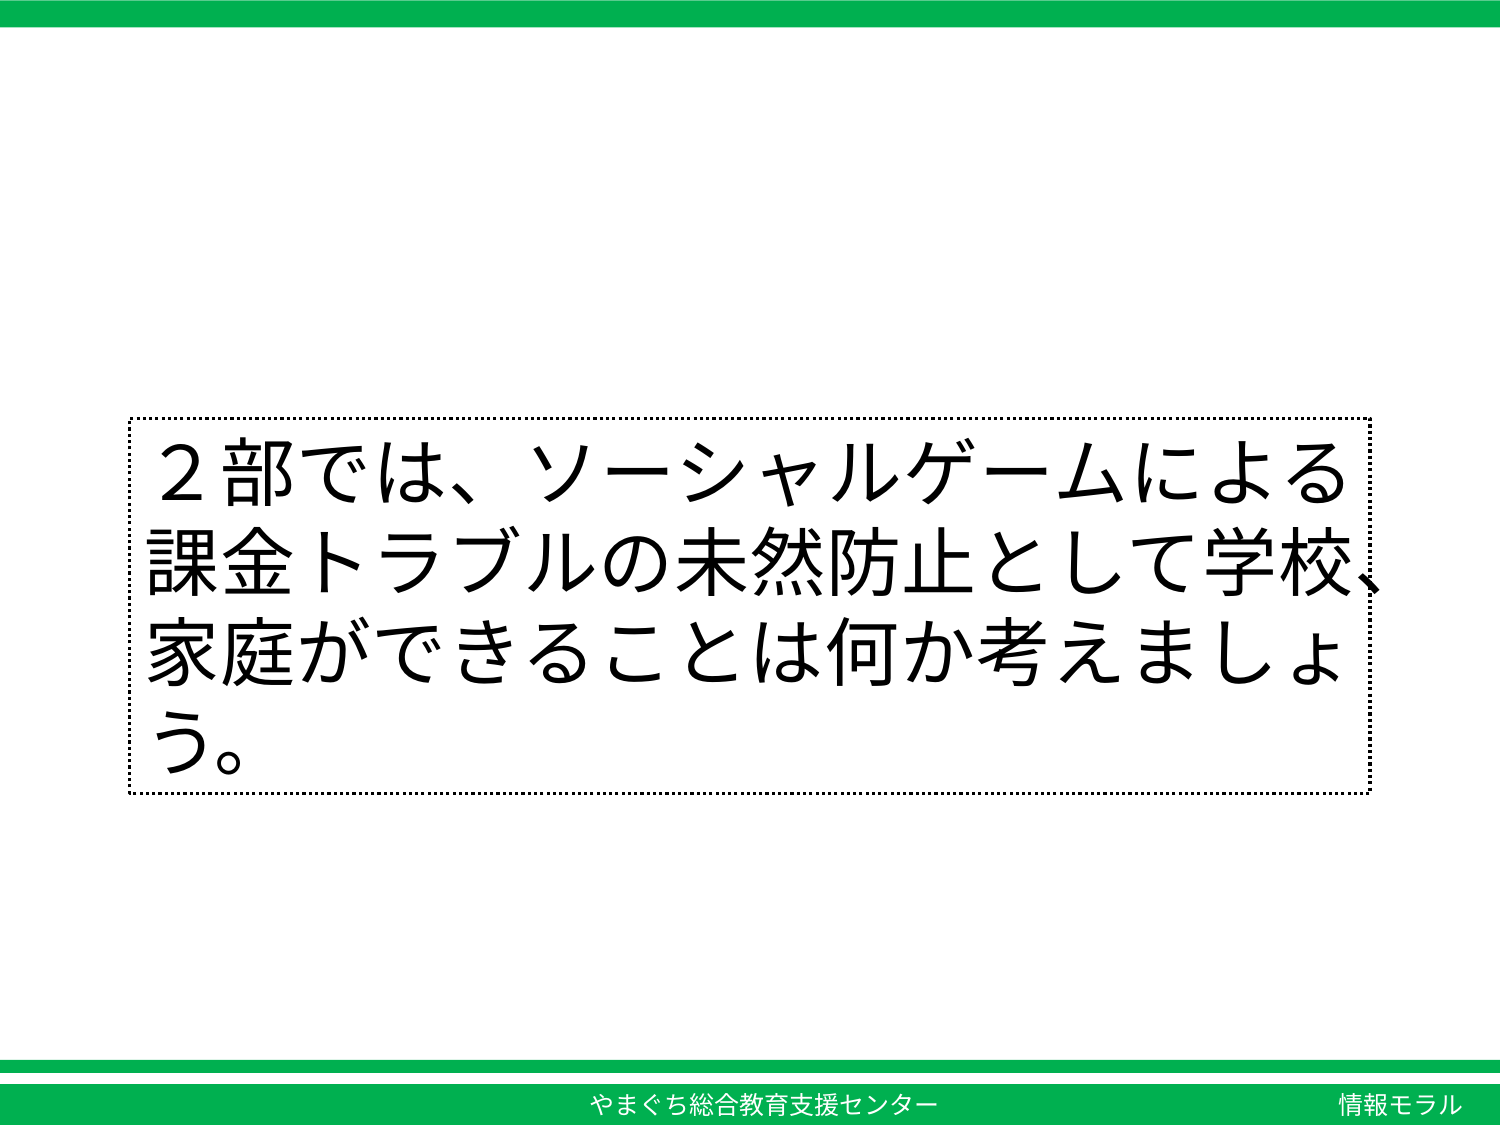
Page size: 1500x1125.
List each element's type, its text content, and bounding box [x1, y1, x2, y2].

text_box ２部では、ソーシャルゲームによる課金トラブルの未然防止として学校、家庭ができることは何か考えましょう。 [129, 418, 1371, 794]
